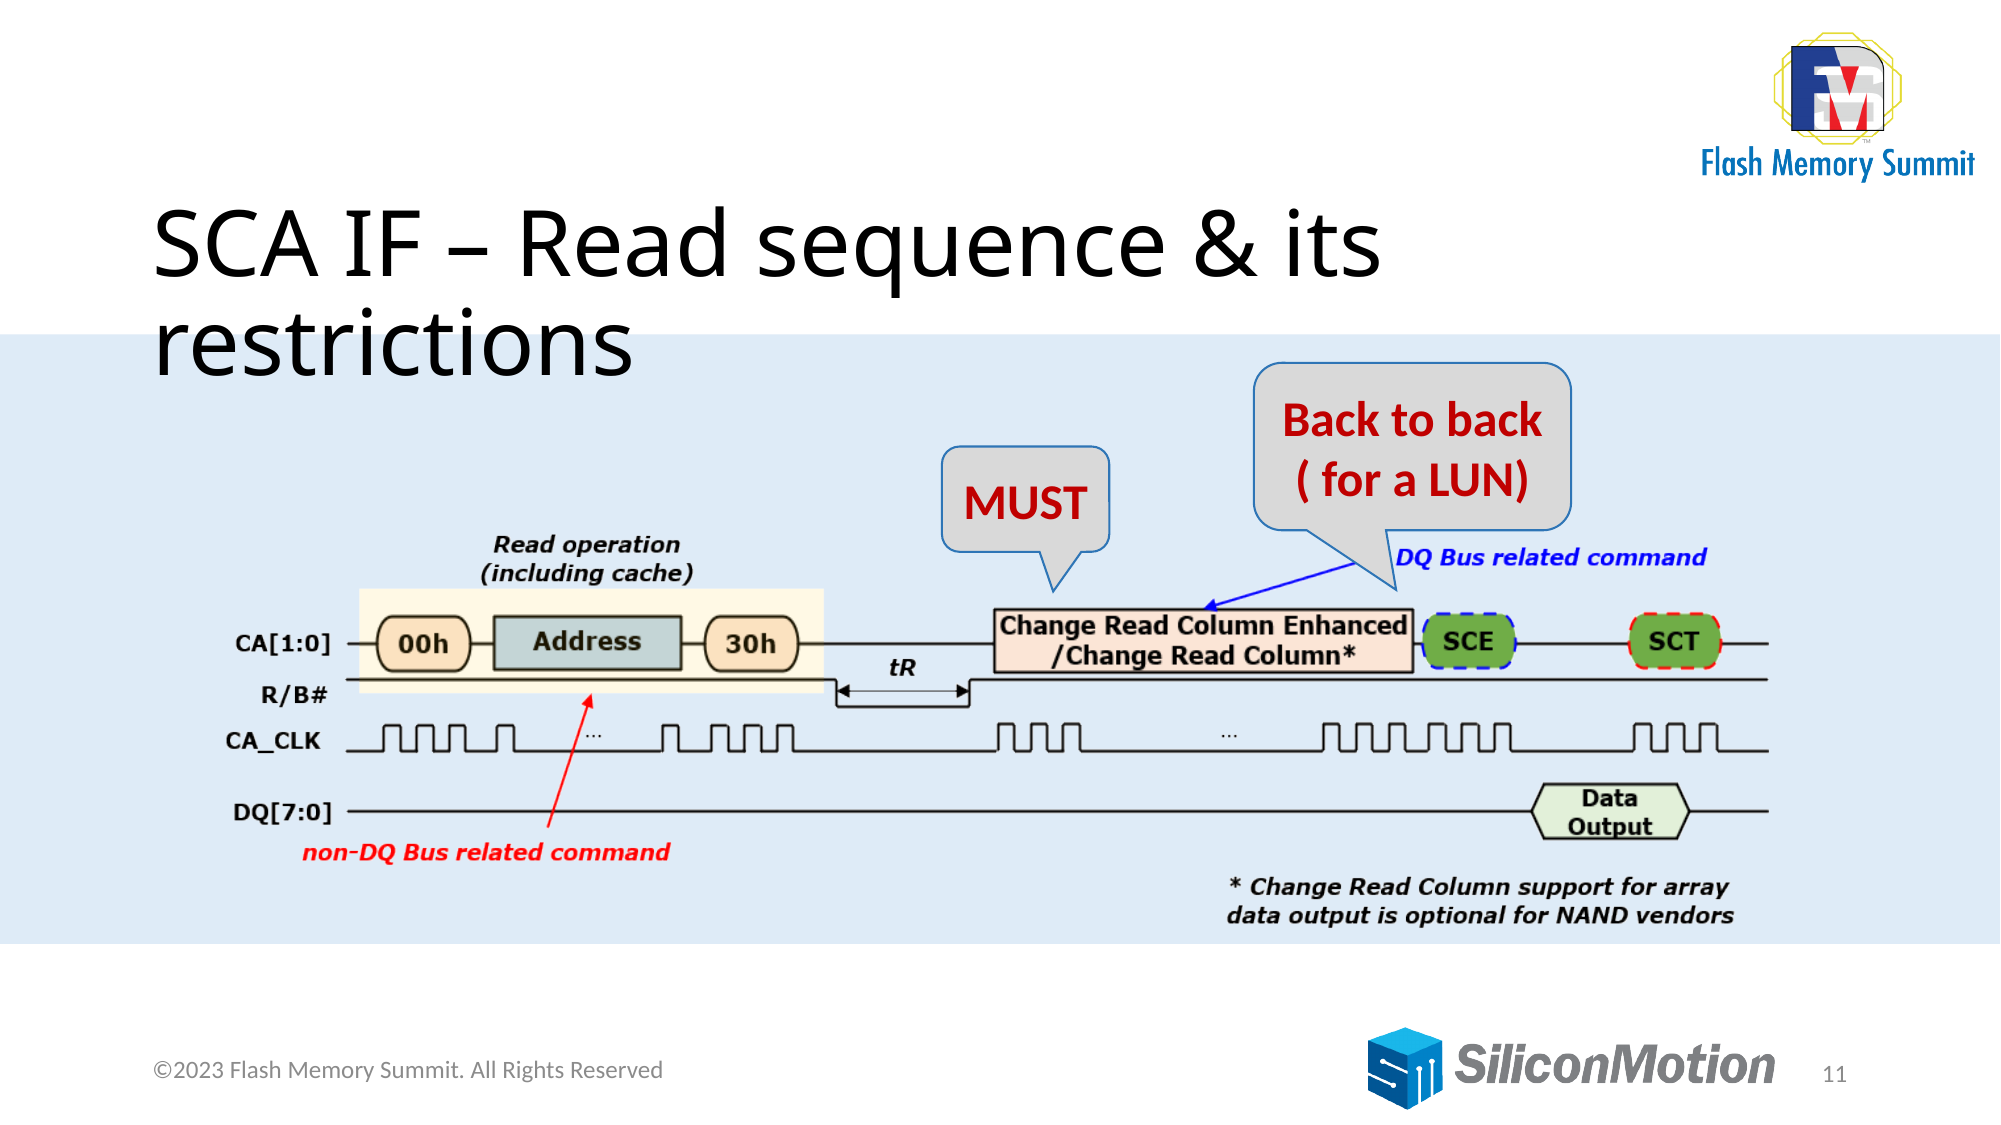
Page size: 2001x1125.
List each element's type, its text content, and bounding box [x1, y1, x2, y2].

slide_number 11 [1412, 1042, 1863, 1103]
picture [1702, 32, 1975, 183]
title SCA IF – Read sequence & its restrictions [137, 187, 1863, 405]
text_box Back to back ( for a LUN) [1252, 361, 1573, 512]
slide_number ©2023 Flash Memory Summit. All Rights Reserved [137, 1034, 731, 1103]
picture [1410, 1103, 1775, 1110]
picture [1368, 1027, 1775, 1110]
text_box [0, 333, 2000, 945]
picture [212, 512, 1789, 944]
text_box MUST [940, 445, 1111, 512]
